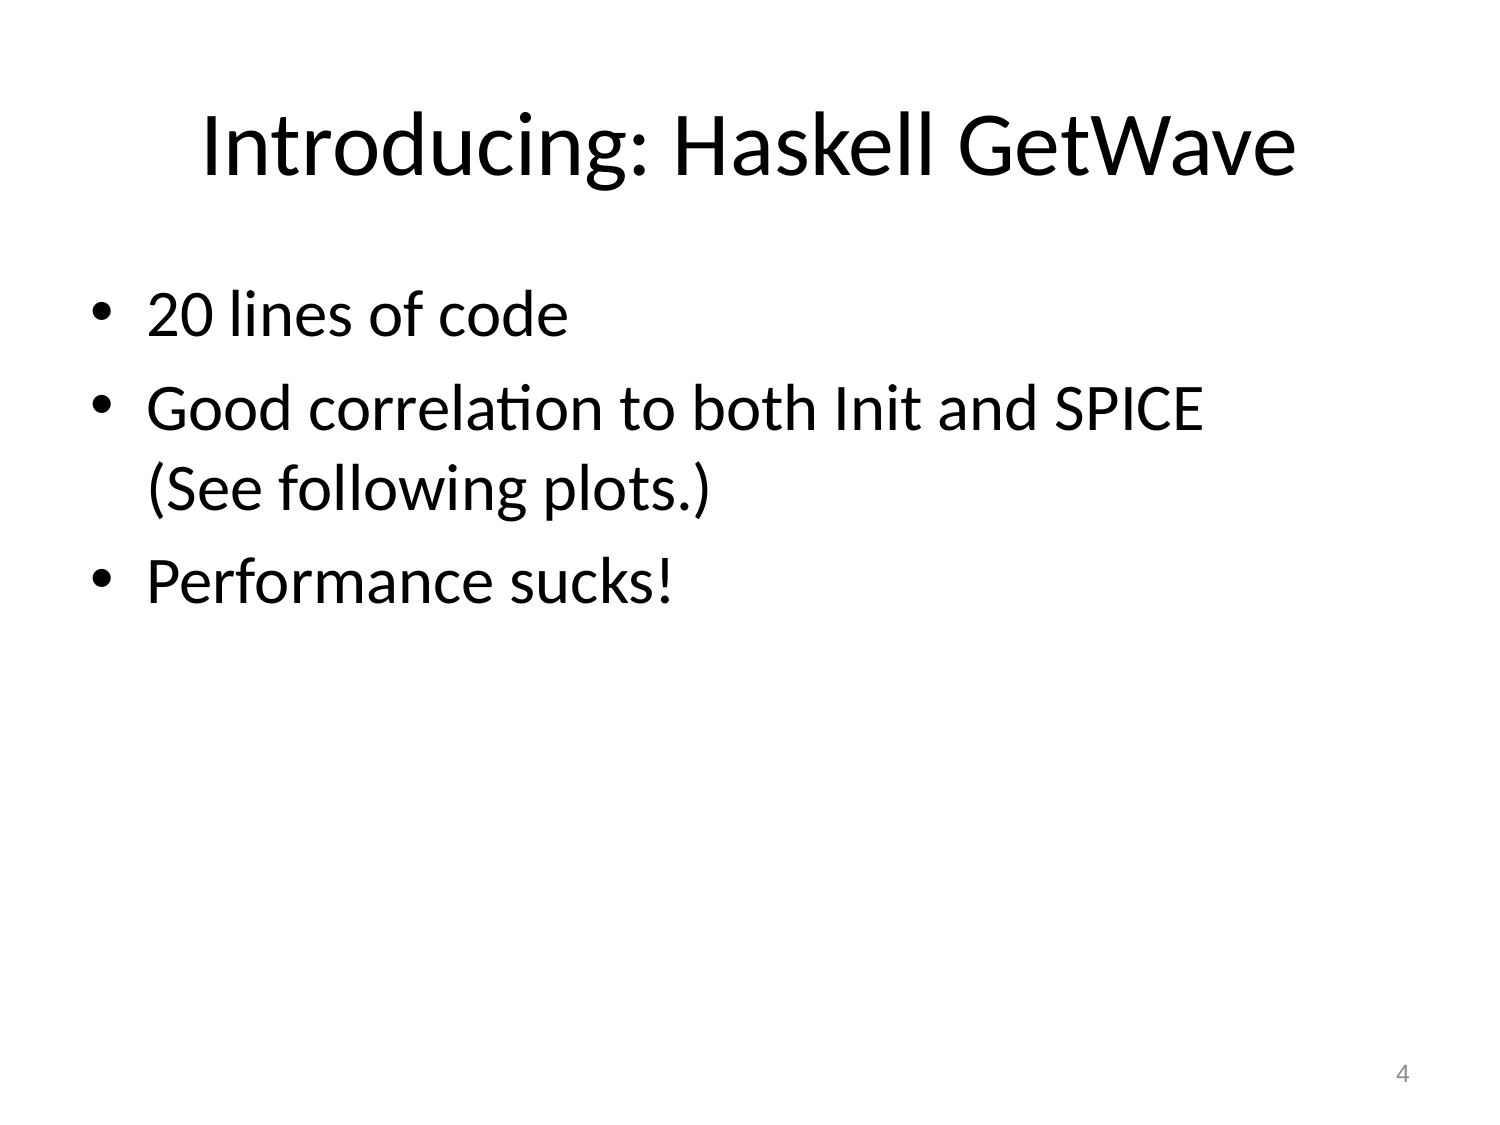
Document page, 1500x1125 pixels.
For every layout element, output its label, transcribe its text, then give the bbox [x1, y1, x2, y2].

list 20 lines of code Good correlation to both Init and SPICE (See following plots.) Performance sucks! [75, 262, 1425, 625]
slide_number 4 [1074, 1042, 1425, 1103]
title Introducing: Haskell GetWave [75, 45, 1425, 233]
